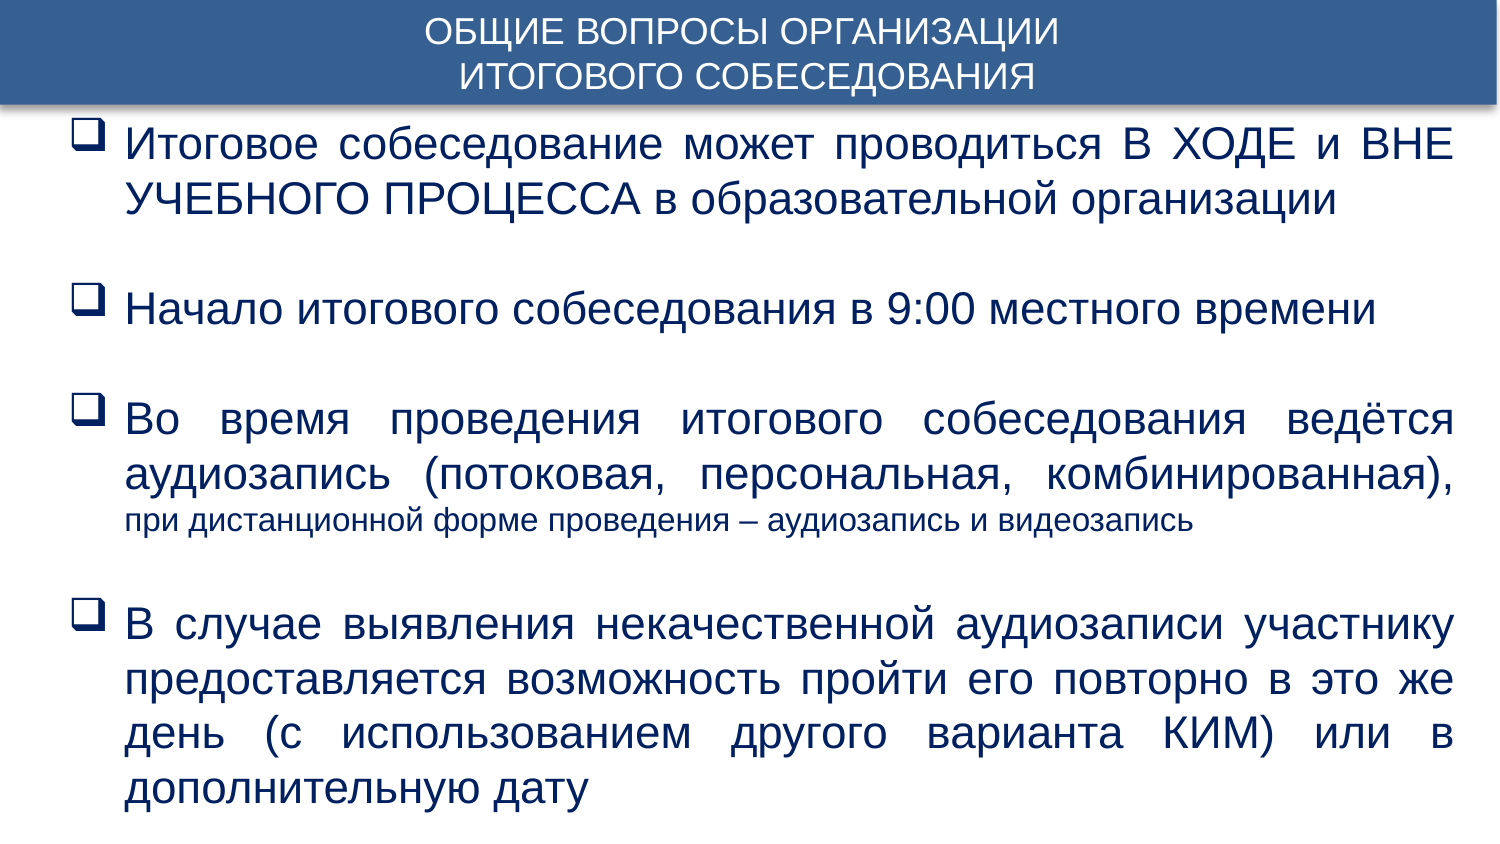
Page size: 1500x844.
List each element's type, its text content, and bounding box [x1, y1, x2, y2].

text_box ОБЩИЕ ВОПРОСЫ ОРГАНИЗАЦИИ ИТОГОВОГО СОБЕСЕДОВАНИЯ [0, 0, 1497, 105]
subtitle Итоговое собеседование может проводиться В ХОДЕ и ВНЕ УЧЕБНОГО ПРОЦЕССА в образовательной организации Начало итогового собеседования в 9:00 местного времени Во время проведения итогового собеседования ведётся аудиозапись (потоковая, персональная, комбинированная), при дистанционной форме проведения – аудиозапись и видеозапись В случае выявления некачественной аудиозаписи участнику предоставляется возможность пройти его повторно в это же день (с использованием другого варианта КИМ) или в дополнительную дату [52, 118, 1471, 821]
